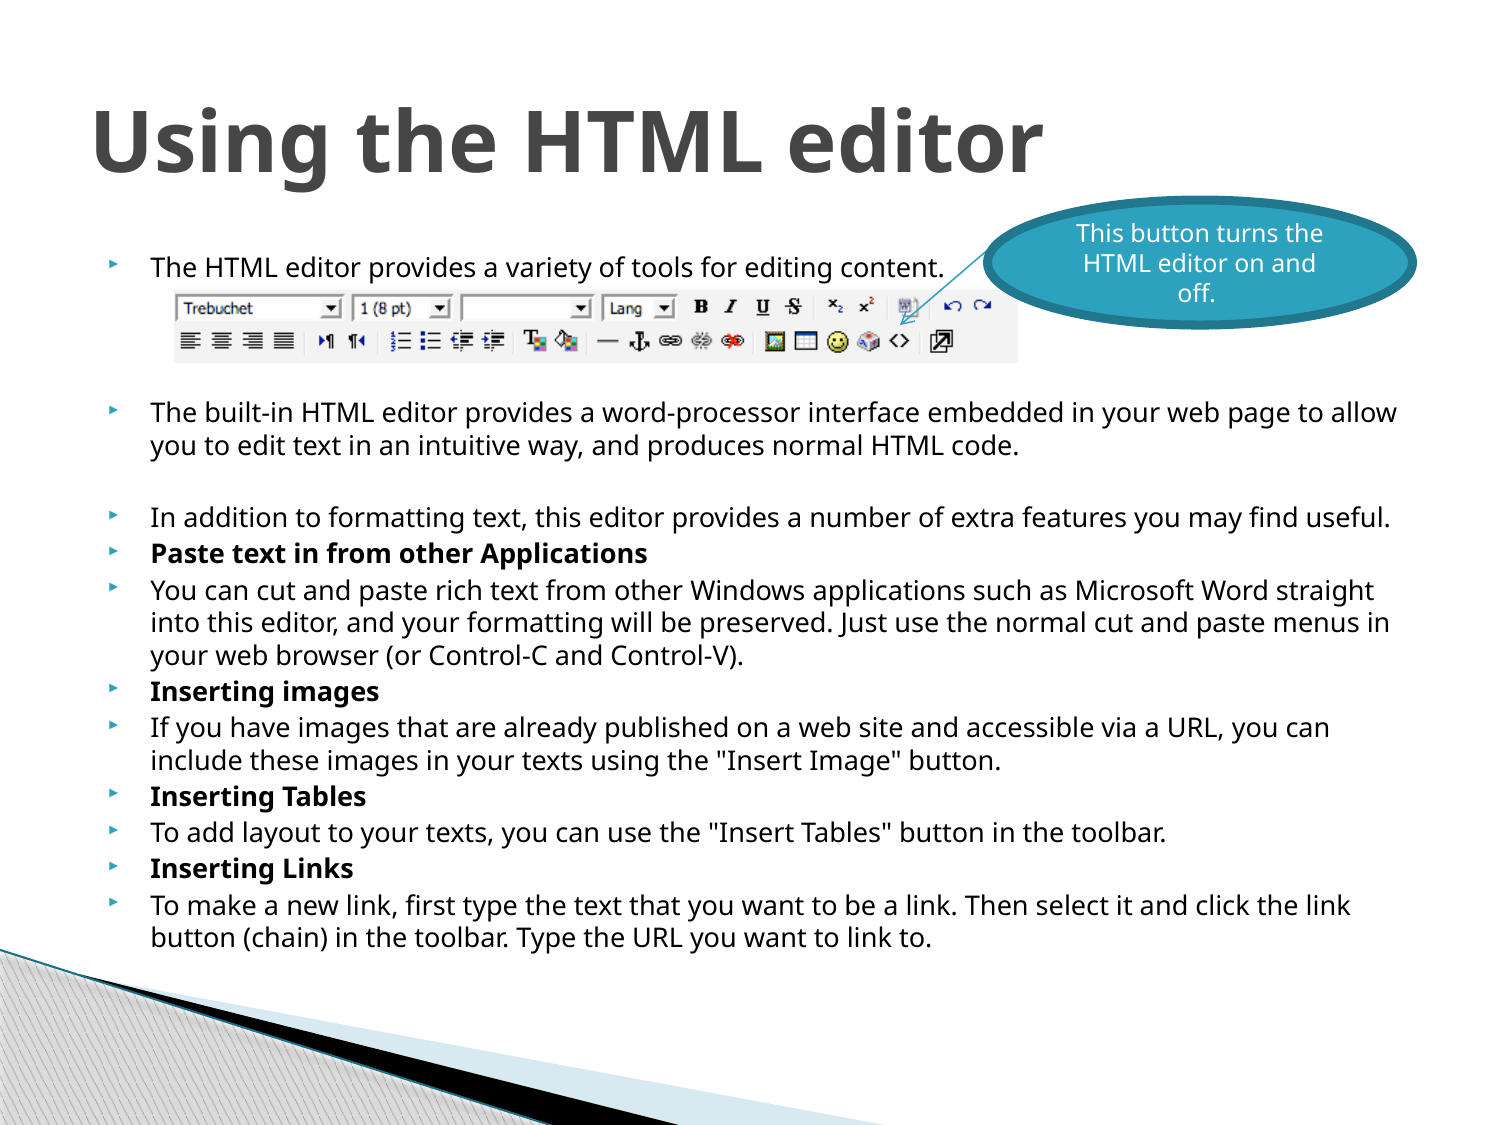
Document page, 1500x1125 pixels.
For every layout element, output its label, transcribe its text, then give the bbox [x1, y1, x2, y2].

picture [174, 287, 1018, 363]
title Using the HTML editor [75, 45, 1425, 233]
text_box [899, 249, 988, 326]
list The HTML editor provides a variety of tools for editing content. The built-in HTML editor provides a word-processor interface embedded in your web page to allow you to edit text in an intuitive way, and produces normal HTML code. In addition to formatting text, this editor provides a number of extra features you may find useful. Paste text in from other Applications You can cut and paste rich text from other Windows applications such as Microsoft Word straight into this editor, and your formatting will be preserved. Just use the normal cut and paste menus in your web browser (or Control-C and Control-V). Inserting images If you have images that are already published on a web site and accessible via a URL, you can include these images in your texts using the "Insert Image" button. Inserting Tables To add layout to your texts, you can use the "Insert Tables" button in the toolbar. Inserting Links To make a new link, first type the text that you want to be a link. Then select it and click the link button (chain) in the toolbar. Type the URL you want to link to. [75, 243, 1425, 986]
text_box This button turns the HTML editor on and off. [987, 195, 1418, 330]
